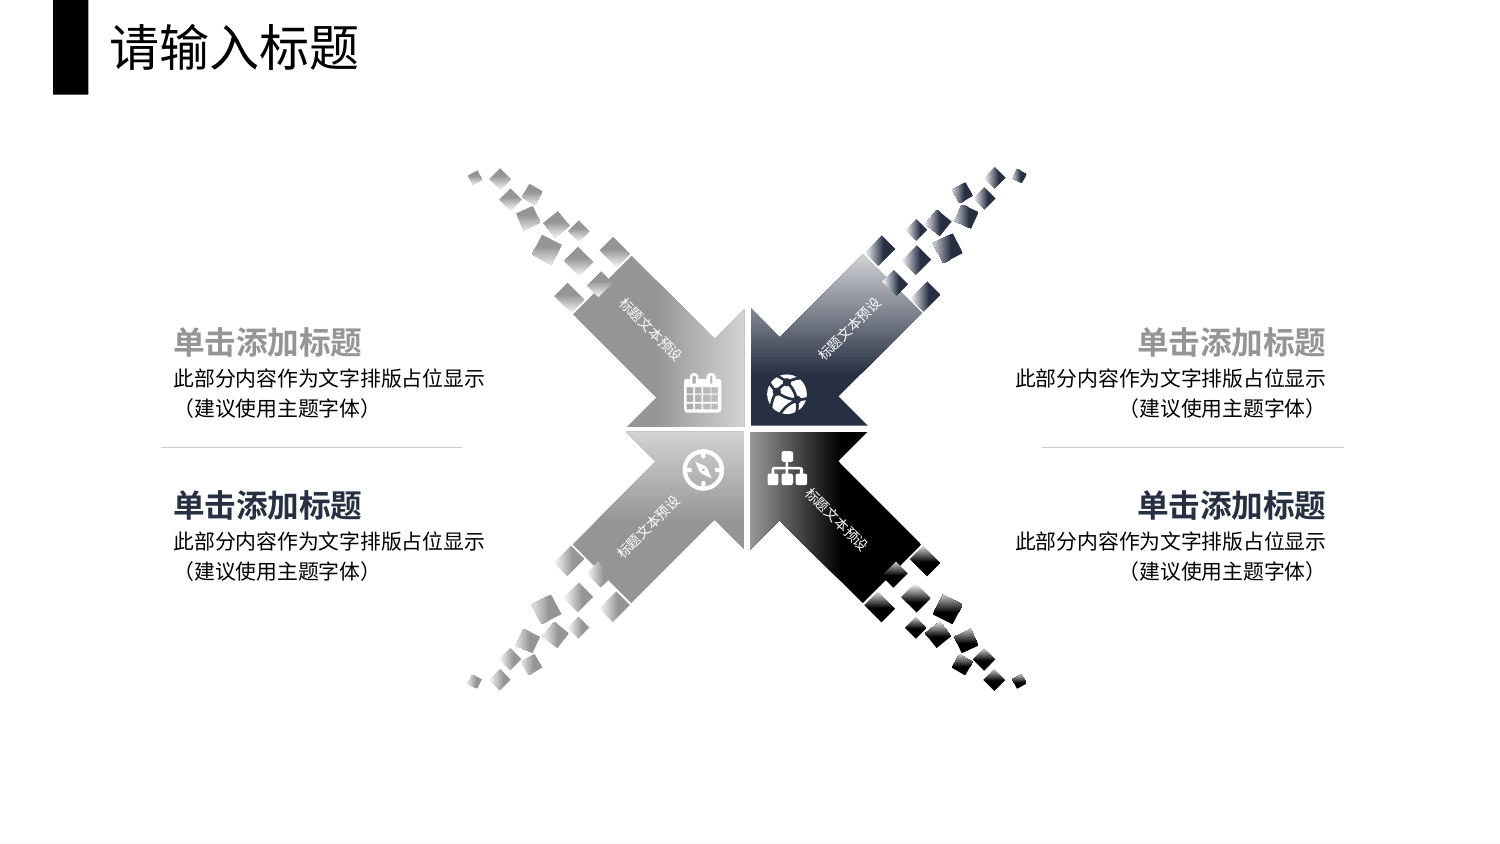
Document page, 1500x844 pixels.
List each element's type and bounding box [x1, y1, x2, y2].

text_box [468, 169, 1027, 321]
text_box [52, 0, 396, 95]
text_box [160, 322, 1344, 587]
text_box [468, 595, 1027, 689]
